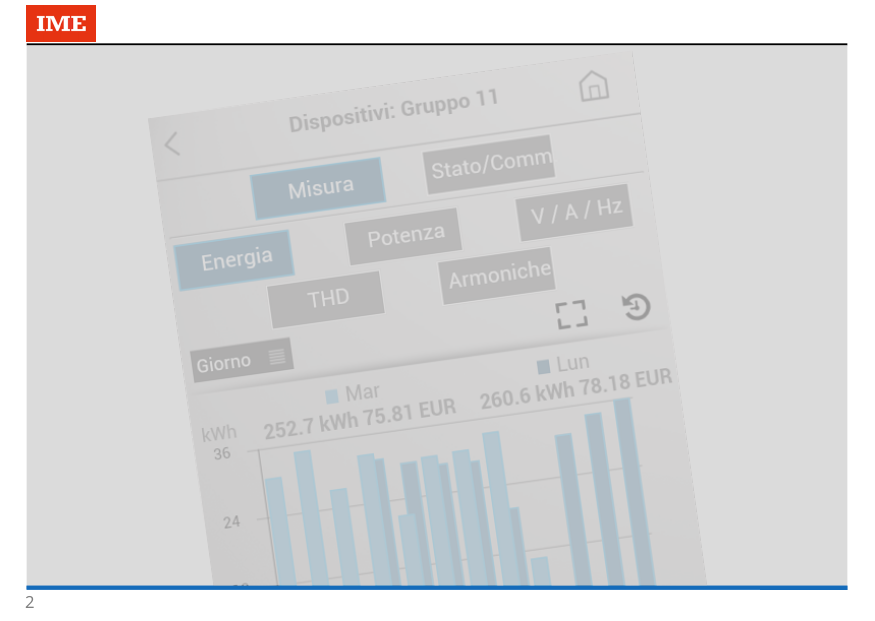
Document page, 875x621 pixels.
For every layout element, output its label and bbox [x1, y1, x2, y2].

text_box [26, 45, 848, 586]
picture [147, 49, 721, 586]
picture [26, 5, 96, 42]
